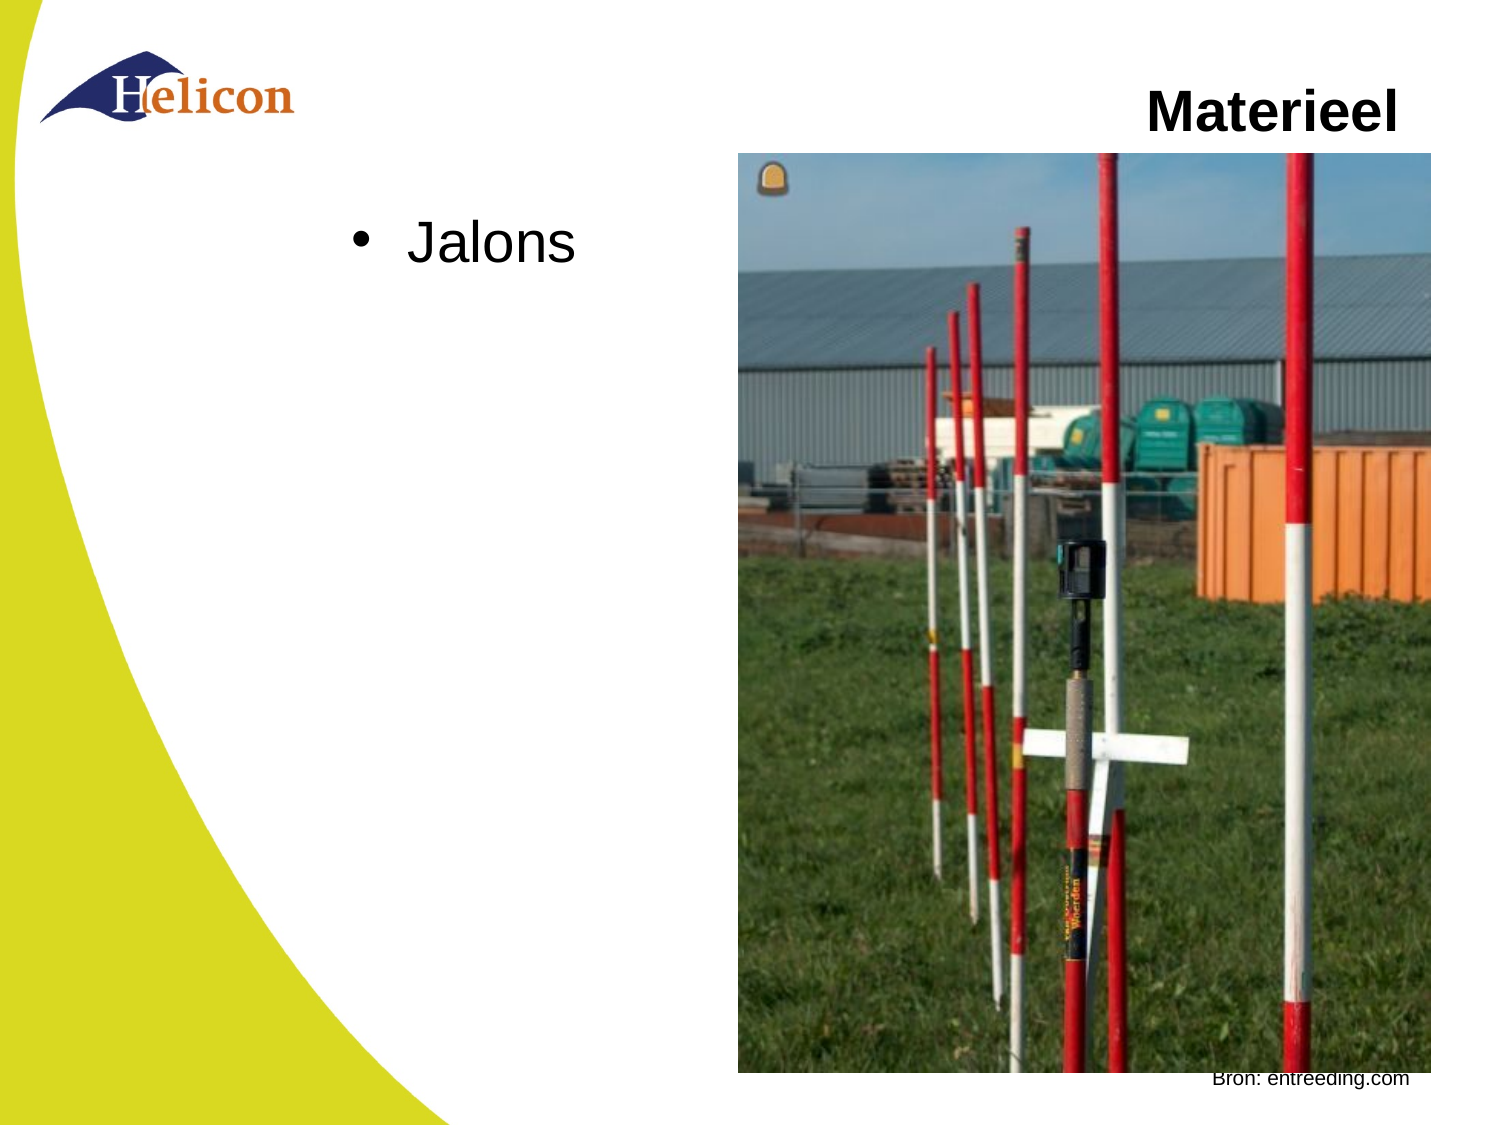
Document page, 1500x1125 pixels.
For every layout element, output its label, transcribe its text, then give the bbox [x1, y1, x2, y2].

picture [0, 0, 1500, 1125]
title Materieel [324, 54, 1415, 161]
list Jalons Bron: entreeding.com [336, 196, 1425, 1125]
